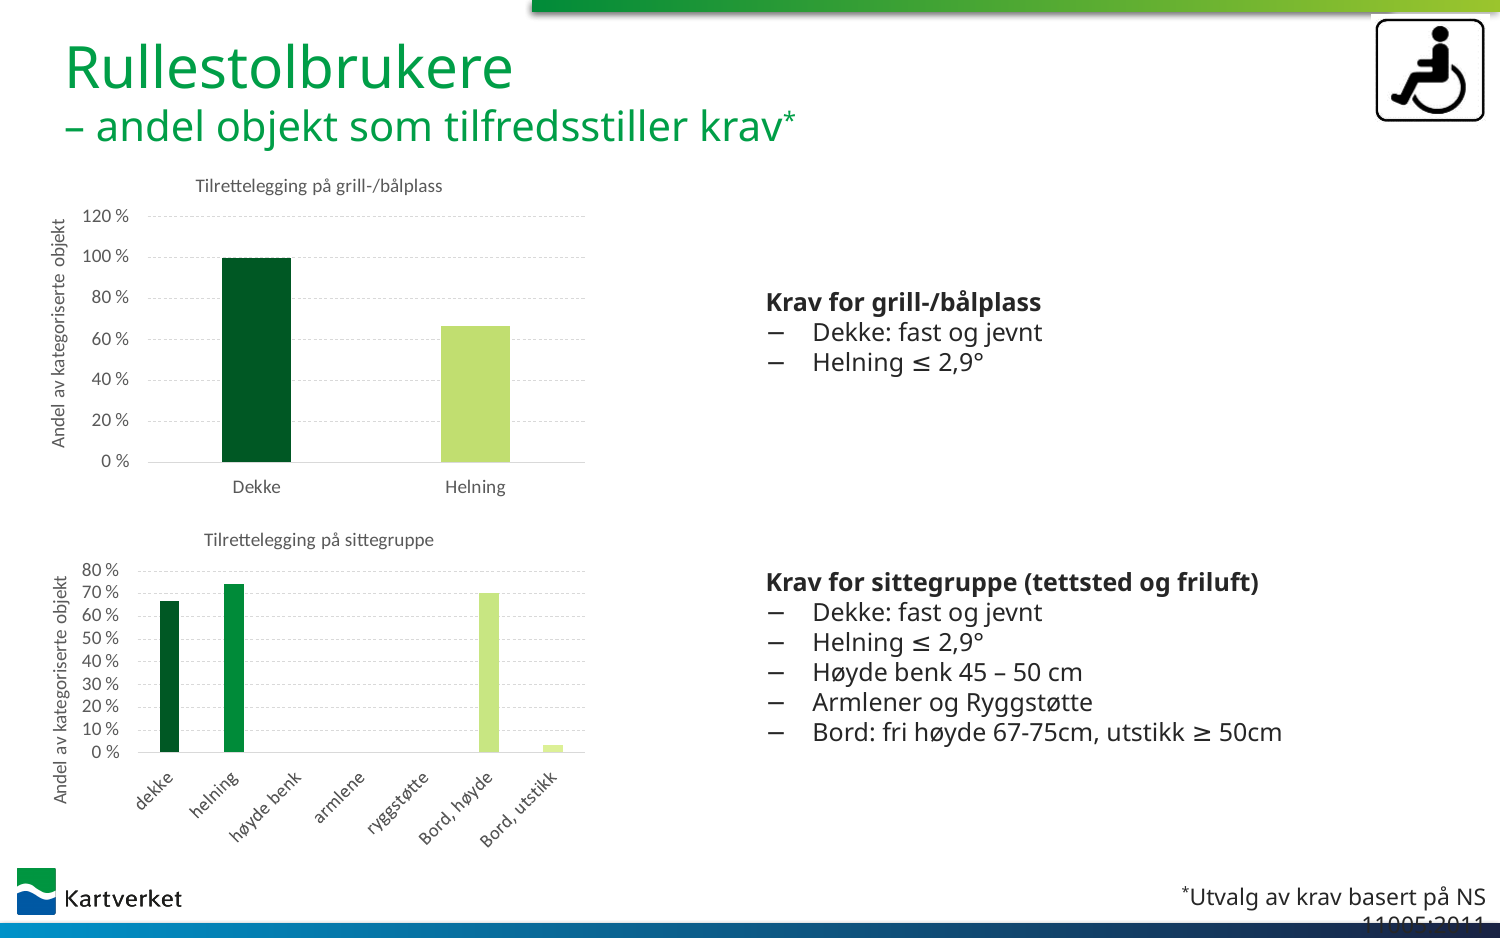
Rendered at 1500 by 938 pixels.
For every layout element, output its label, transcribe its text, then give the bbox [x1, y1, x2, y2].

picture [41, 166, 596, 505]
text_box *Utvalg av krav basert på NS 11005:2011 [1068, 873, 1500, 938]
text_box Rullestolbrukere – andel objekt som tilfredsstiller krav* [49, 14, 1431, 158]
picture [1371, 13, 1491, 127]
text_box Krav for grill-/bålplass Dekke: fast og jevnt Helning ≤ 2,9° [750, 279, 1452, 384]
text_box Krav for sittegruppe (tettsted og friluft) Dekke: fast og jevnt Helning ≤ 2,9° Høyde benk 45 – 50 cm Armlener og Ryggstøtte Bord: fri høyde 67-75cm, utstikk ≥ 50cm [750, 559, 1500, 754]
picture [41, 520, 596, 859]
